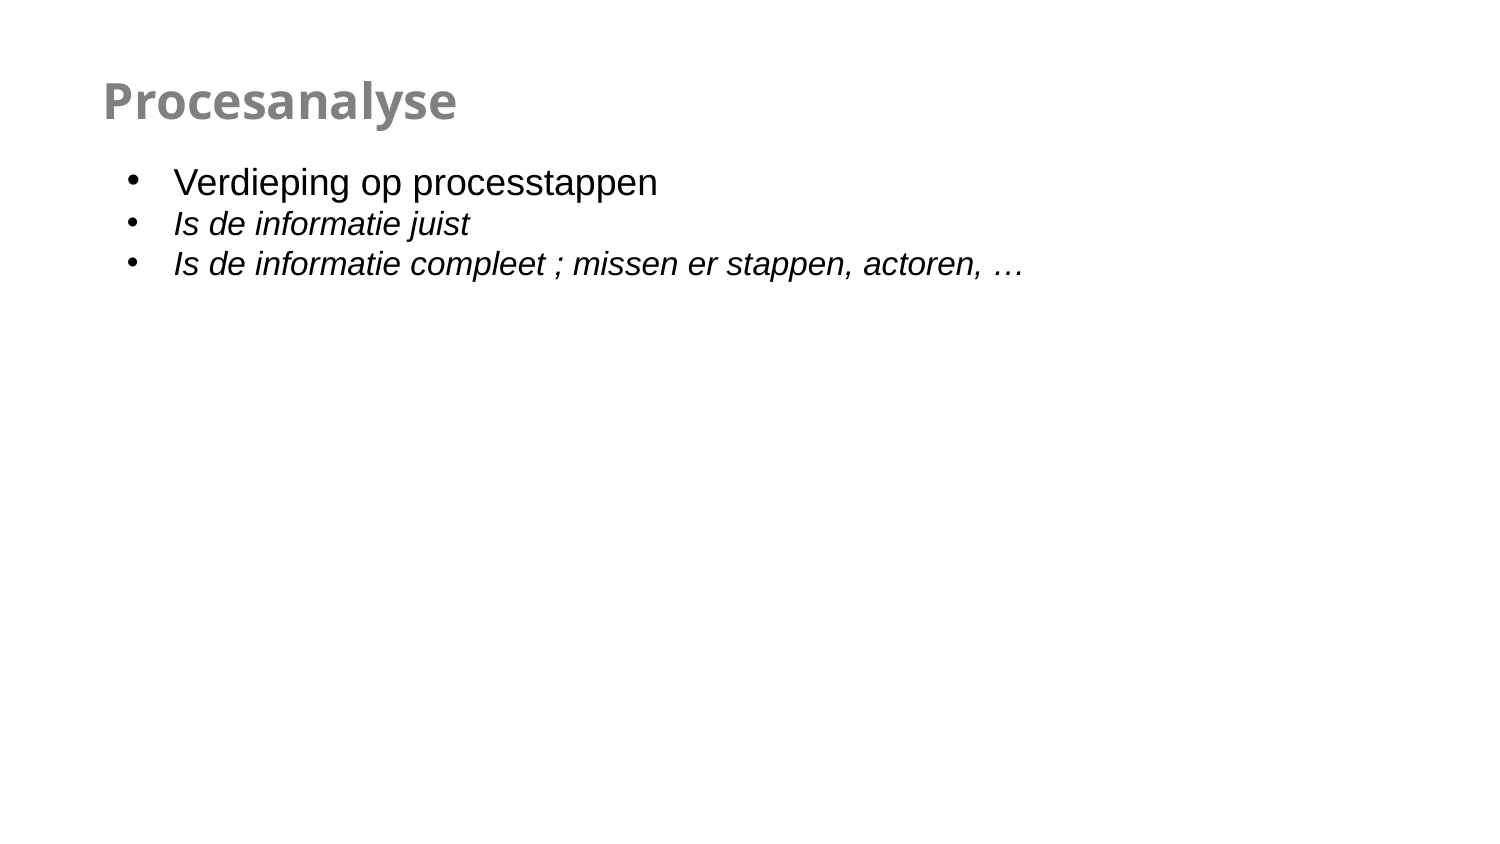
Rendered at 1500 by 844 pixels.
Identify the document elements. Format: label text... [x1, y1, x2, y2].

text_box Procesanalyse [88, 62, 1447, 137]
text_box Verdieping op processtappen Is de informatie juist Is de informatie compleet ; missen er stappen, actoren, … [112, 150, 1473, 330]
